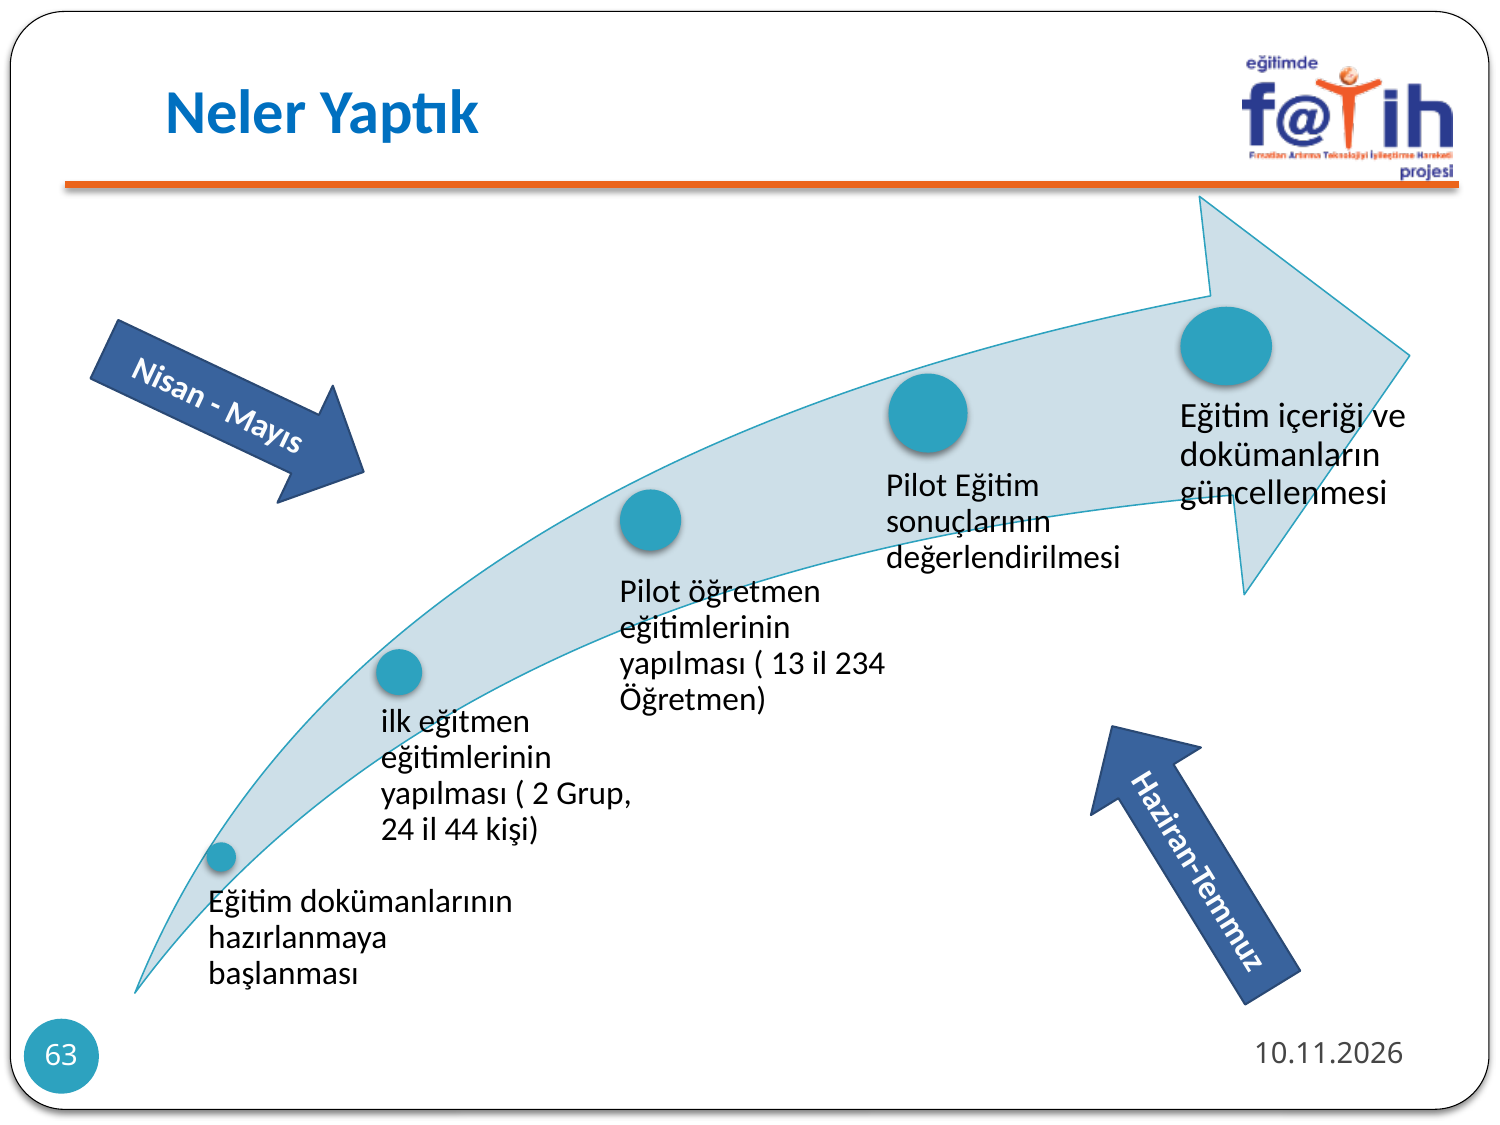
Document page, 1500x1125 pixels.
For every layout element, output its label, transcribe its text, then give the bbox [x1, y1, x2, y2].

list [149, 195, 1426, 1047]
picture [1242, 54, 1453, 182]
slide_number 63 [23, 1018, 99, 1094]
title Neler Yaptık [150, 45, 1425, 161]
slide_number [1012, 1056, 1419, 1094]
text_box Nisan - Mayıs [89, 319, 143, 405]
